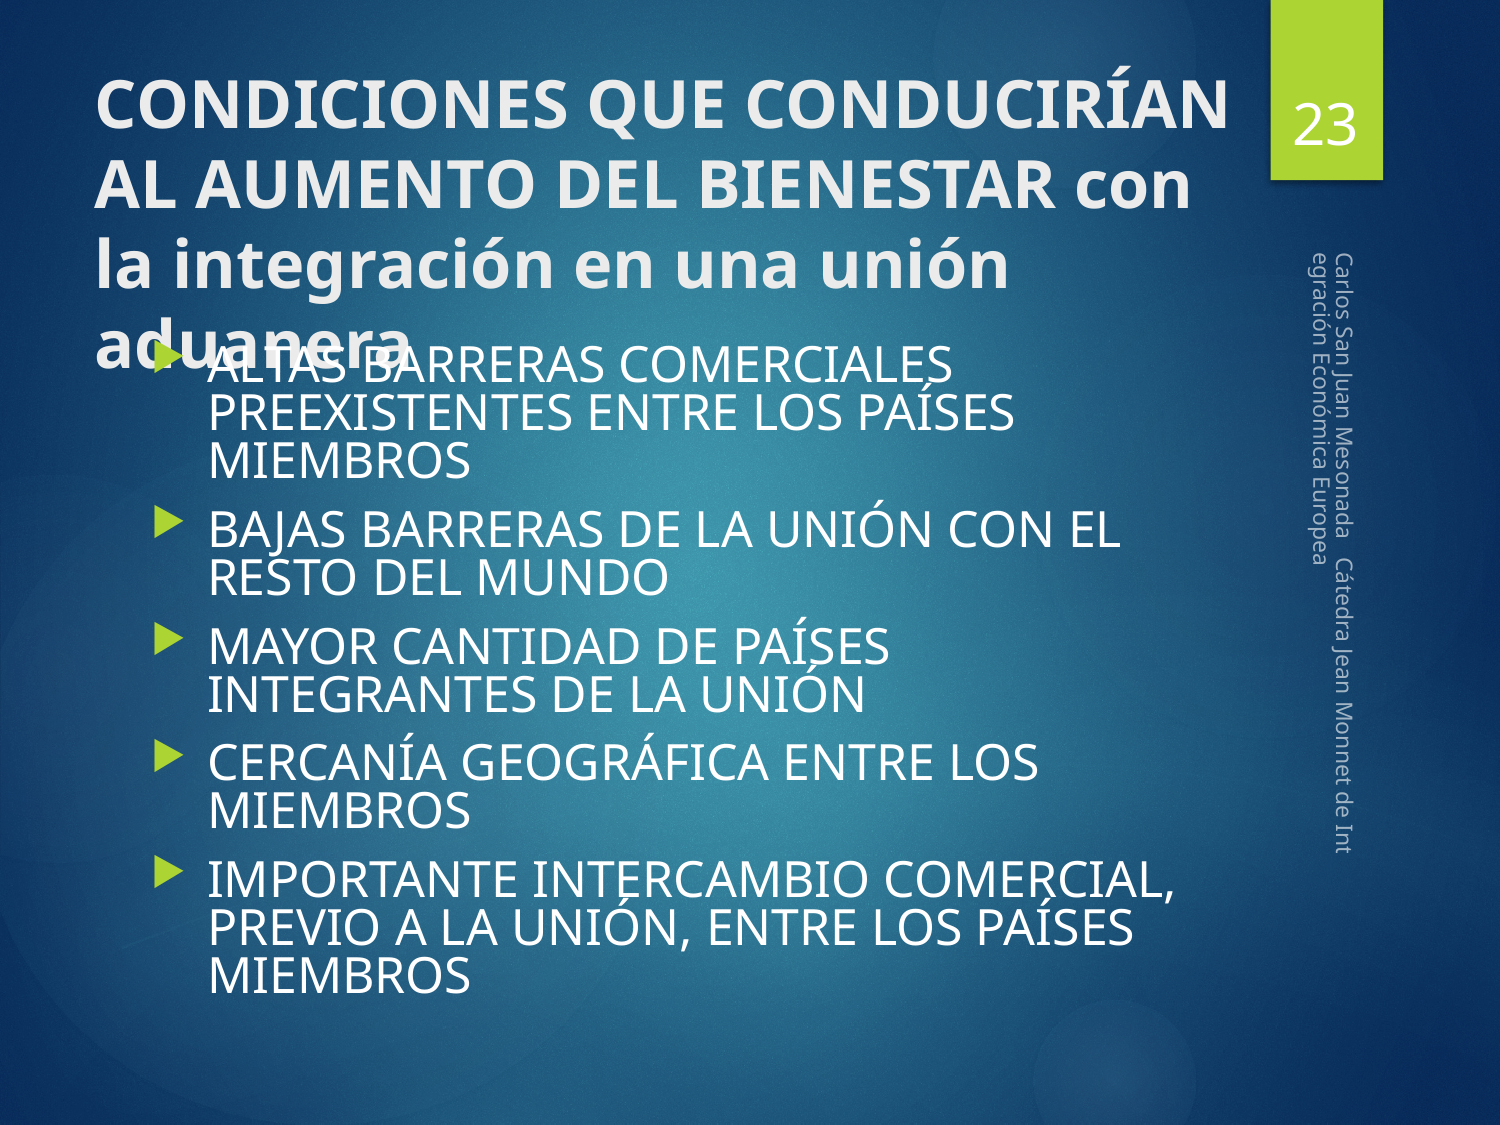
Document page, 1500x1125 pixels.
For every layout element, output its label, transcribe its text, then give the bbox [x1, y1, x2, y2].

title CONDICIONES QUE CONDUCIRÍAN AL AUMENTO DEL BIENESTAR con la integración en una unión aduanera [79, 54, 1282, 243]
list ALTAS BARRERAS COMERCIALES PREEXISTENTES ENTRE LOS PAÍSES MIEMBROS BAJAS BARRERAS DE LA UNIÓN CON EL RESTO DEL MUNDO MAYOR CANTIDAD DE PAÍSES INTEGRANTES DE LA UNIÓN CERCANÍA GEOGRÁFICA ENTRE LOS MIEMBROS IMPORTANTE INTERCAMBIO COMERCIAL, PREVIO A LA UNIÓN, ENTRE LOS PAÍSES MIEMBROS [135, 336, 1237, 1025]
slide_number 23 [1273, 48, 1378, 175]
footer Carlos San Juan Mesonada Cátedra Jean Monnet de Integración Económica Europea [1320, 237, 1358, 871]
